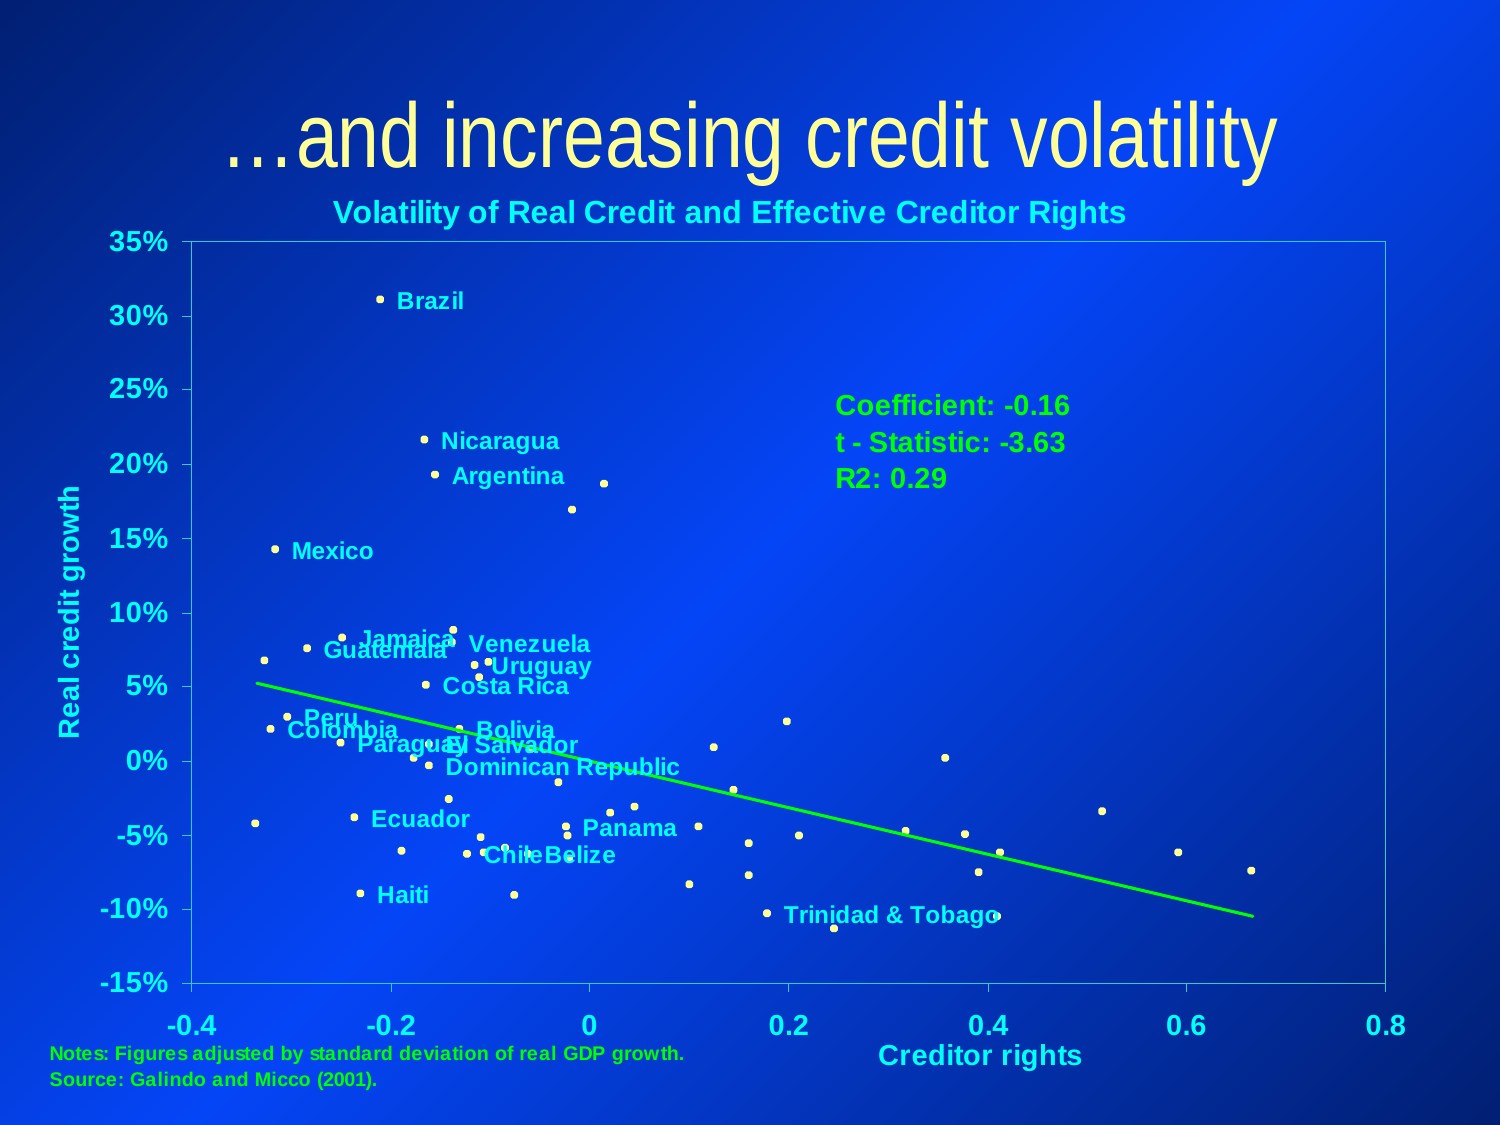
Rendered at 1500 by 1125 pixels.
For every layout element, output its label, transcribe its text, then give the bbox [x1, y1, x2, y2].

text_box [37, 175, 1426, 1125]
title …and increasing credit volatility [112, 37, 1388, 174]
